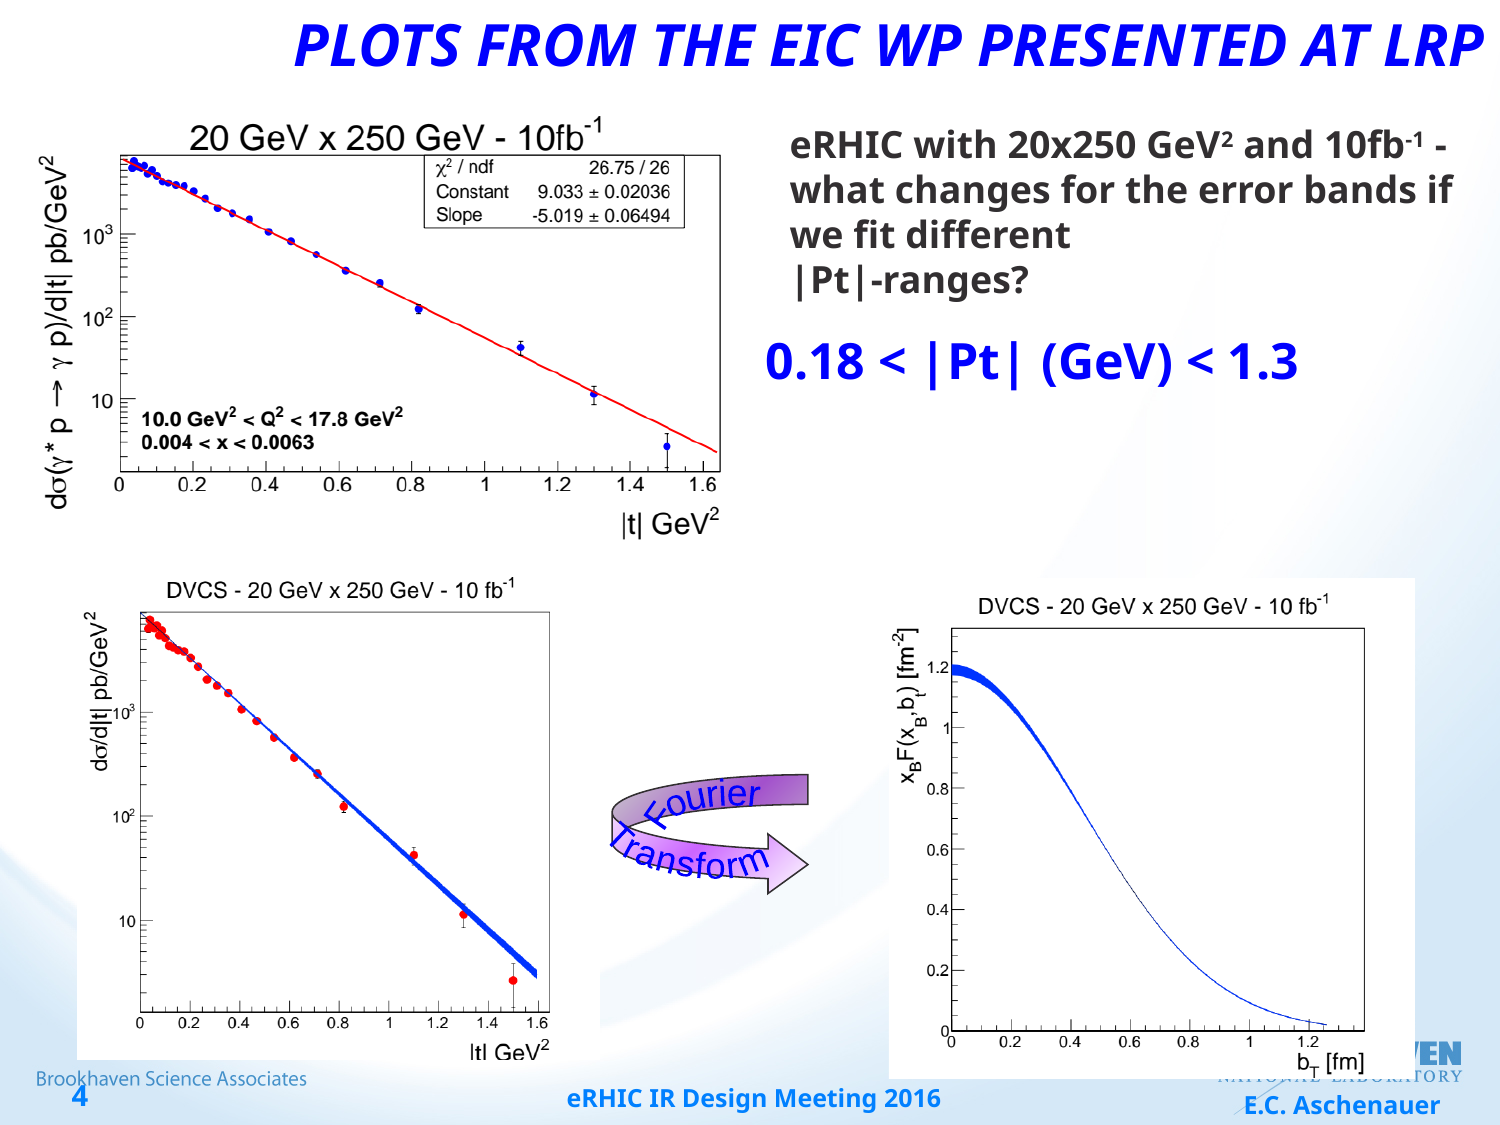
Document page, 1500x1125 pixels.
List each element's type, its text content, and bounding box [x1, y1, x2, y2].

slide_number 4 [3, 1064, 104, 1125]
slide_number E.C. Aschenauer [1204, 1063, 1481, 1125]
title Plots from the EIC WP presented at LRP [0, 0, 1500, 101]
text_box 0.18 < |Pt| (GeV) < 1.3 [760, 322, 1314, 397]
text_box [609, 774, 816, 895]
footer eRHIC IR Design Meeting 2016 [310, 1063, 1199, 1125]
text_box eRHIC with 20x250 GeV2 and 10fb-1 - what changes for the error bands if we fit different |Pt|-ranges? [774, 113, 1480, 354]
picture [0, 101, 1500, 1125]
